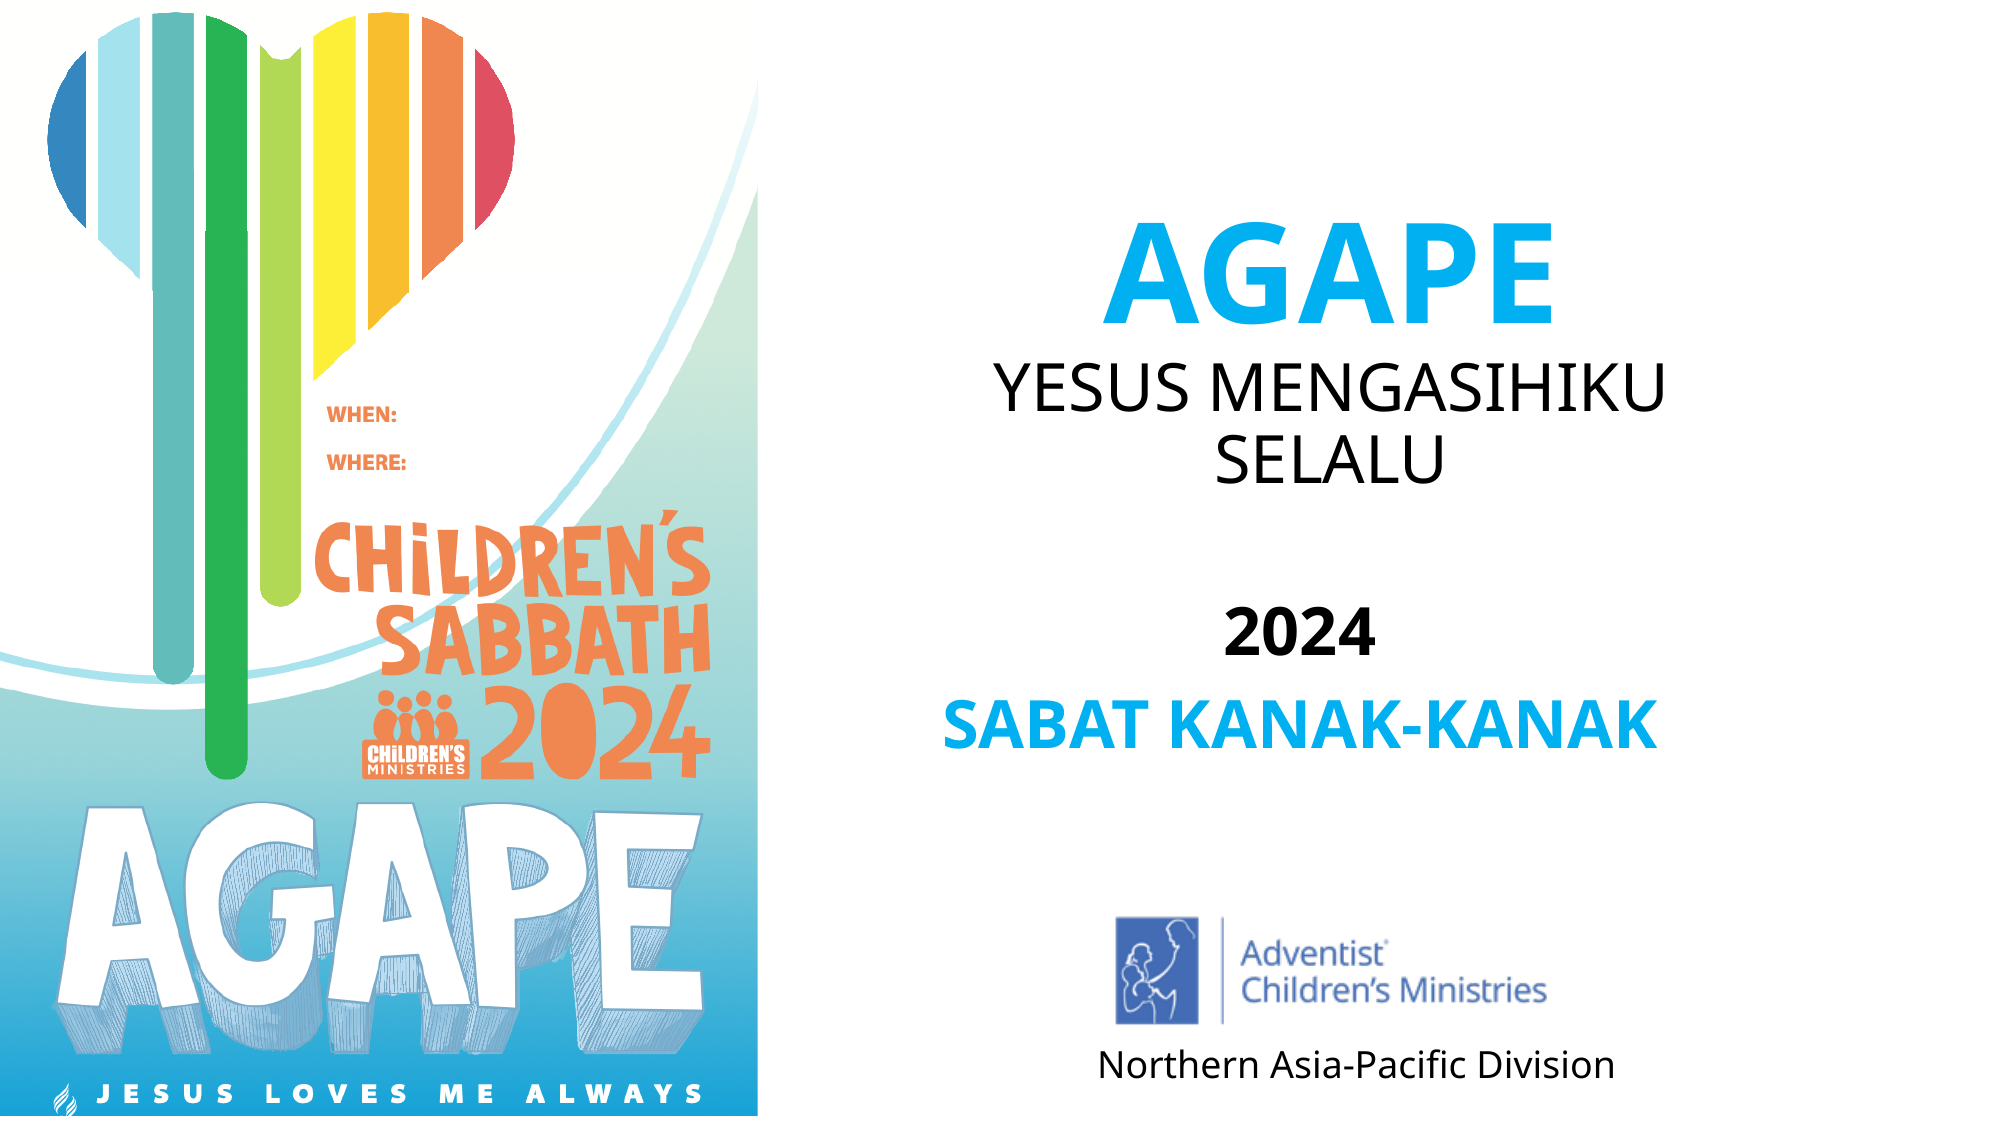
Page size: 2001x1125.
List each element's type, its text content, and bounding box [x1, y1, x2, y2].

subtitle 2024 SABAT KANAK-KANAK [849, 590, 1750, 779]
title AGAPE YESUS MENGASIHIKU SELALU [871, 113, 1793, 506]
picture [1098, 906, 1565, 1035]
text_box Northern Asia-Pacific Division [1082, 1033, 1632, 1094]
picture [0, 0, 759, 1117]
